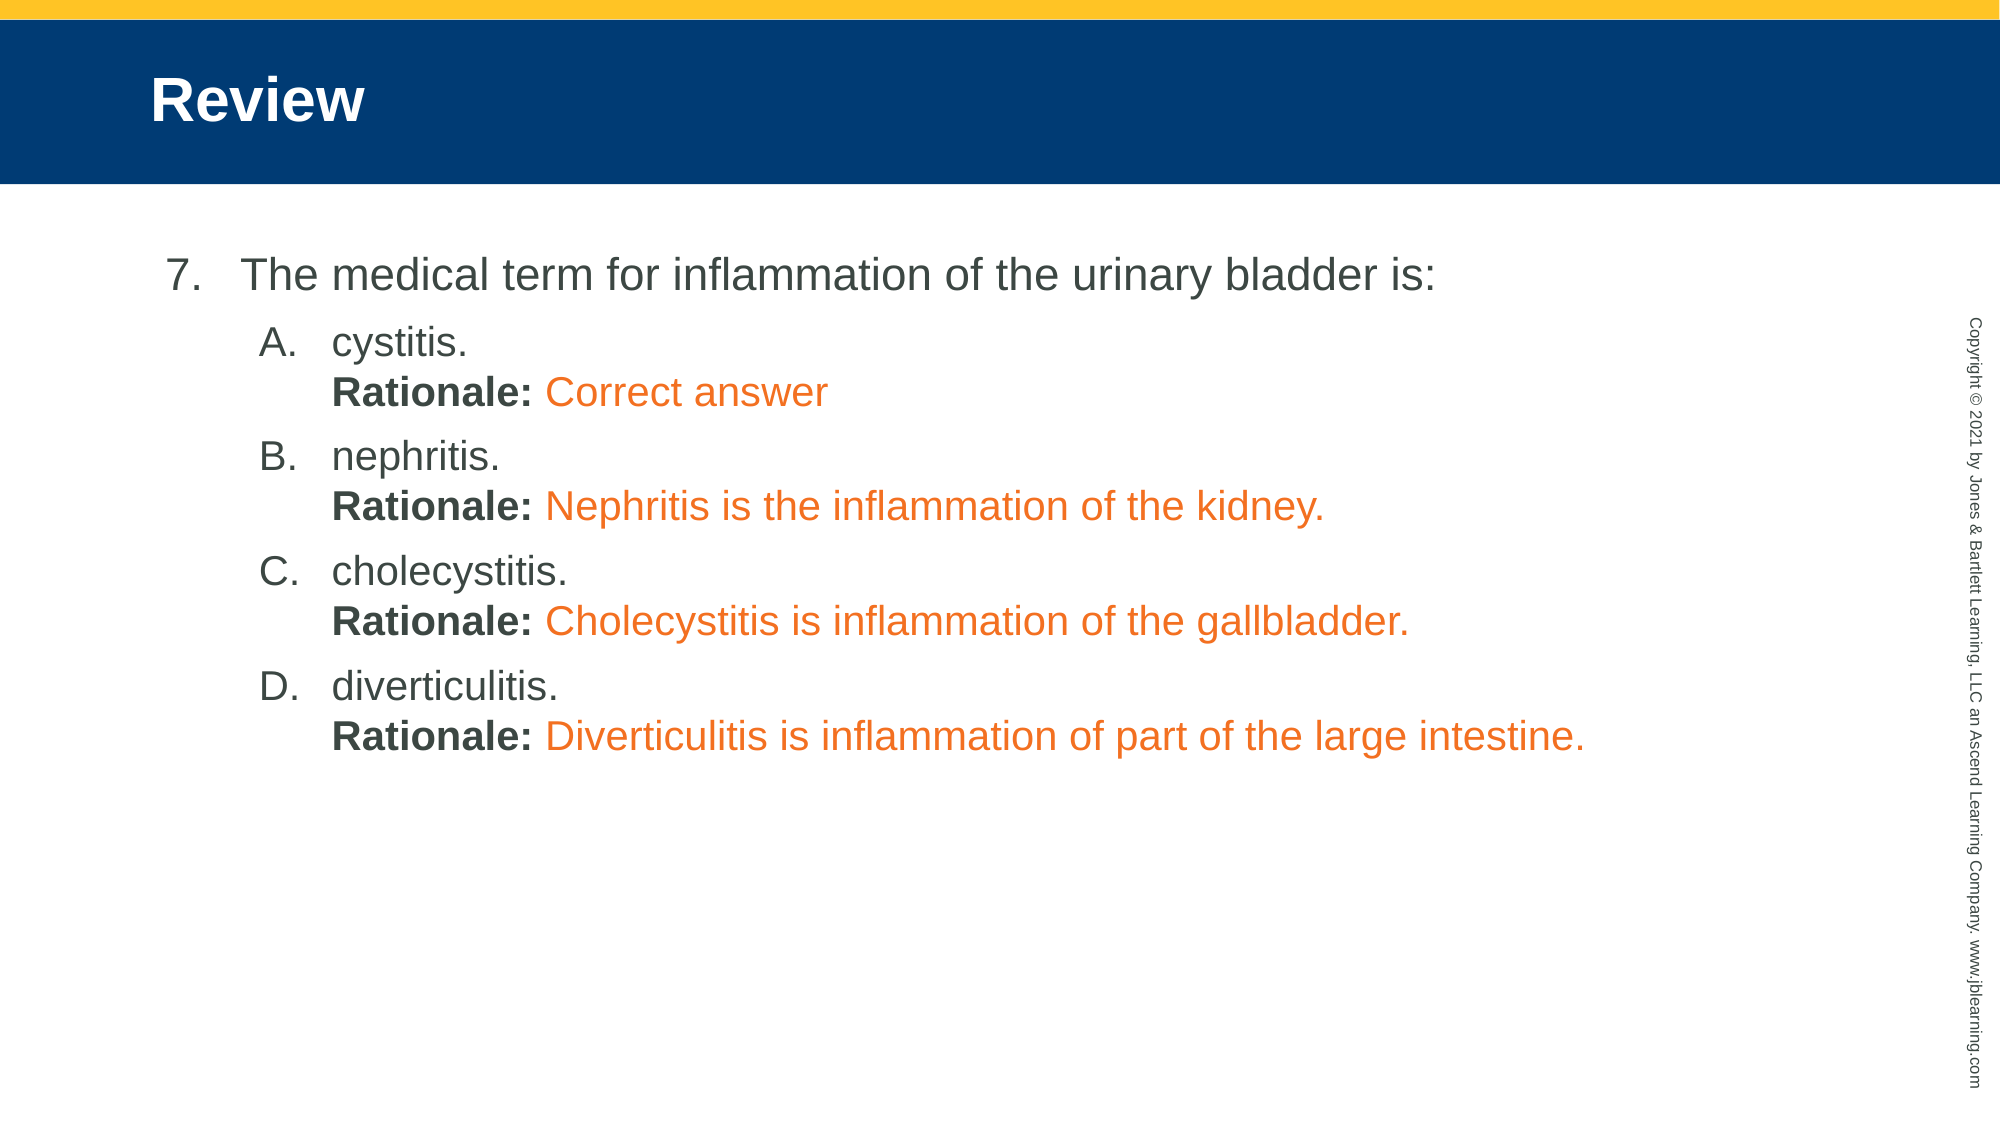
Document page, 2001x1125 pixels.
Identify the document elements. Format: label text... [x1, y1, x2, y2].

list The medical term for inflammation of the urinary bladder is: cystitis. Rationale: Correct answer nephritis. Rationale: Nephritis is the inflammation of the kidney. cholecystitis. Rationale: Cholecystitis is inflammation of the gallbladder. diverticulitis. Rationale: Diverticulitis is inflammation of part of the large intestine. [150, 237, 1850, 1025]
title Review [0, 19, 2000, 185]
